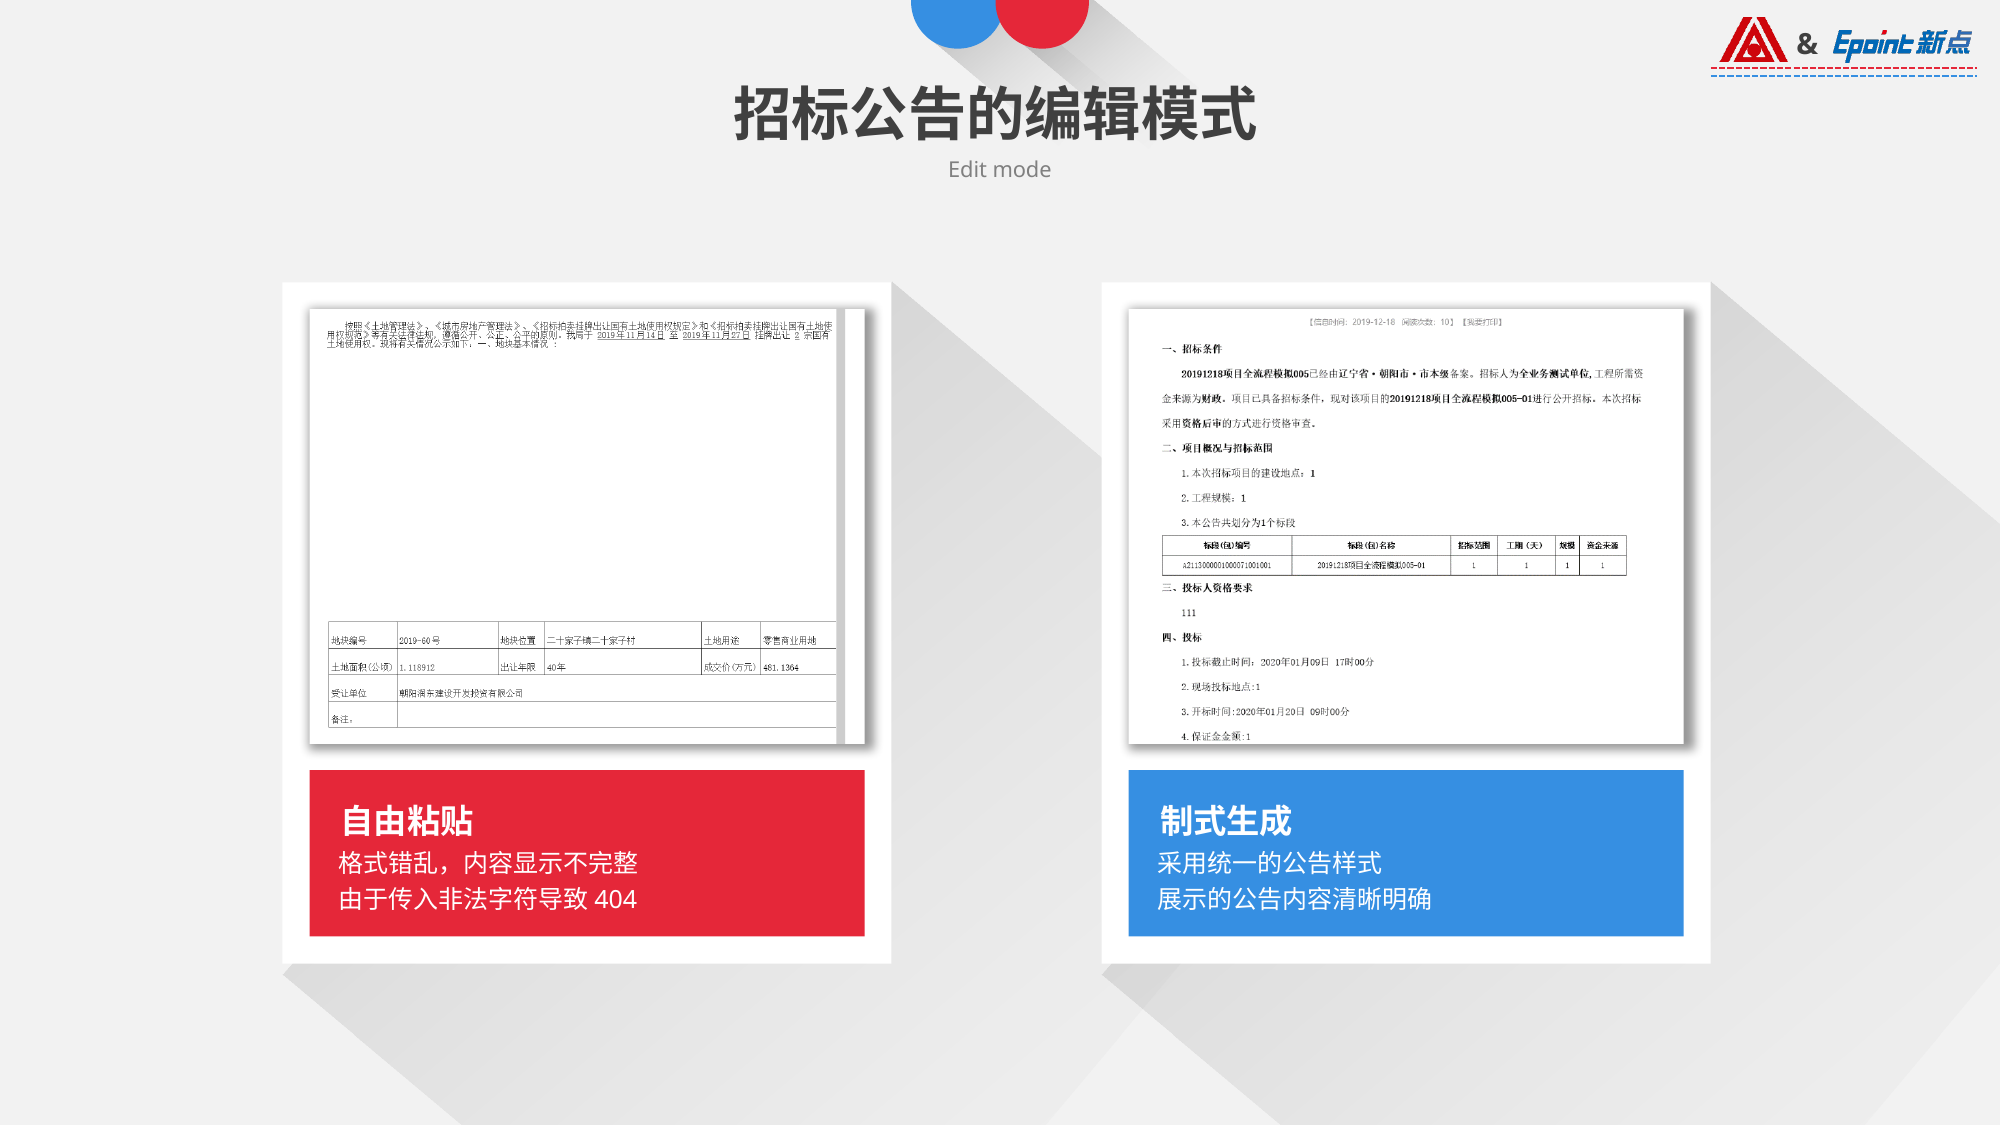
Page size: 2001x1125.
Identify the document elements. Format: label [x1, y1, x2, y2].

text_box [1100, 279, 2000, 1125]
text_box [1101, 281, 1712, 965]
text_box [309, 769, 866, 938]
text_box [323, 784, 855, 919]
text_box [1710, 17, 1978, 76]
text_box [599, 0, 1401, 187]
picture [1128, 309, 1684, 744]
text_box [1142, 784, 1675, 919]
text_box [281, 281, 893, 965]
text_box [1128, 769, 1685, 938]
text_box [281, 279, 1142, 1125]
picture [309, 309, 865, 744]
